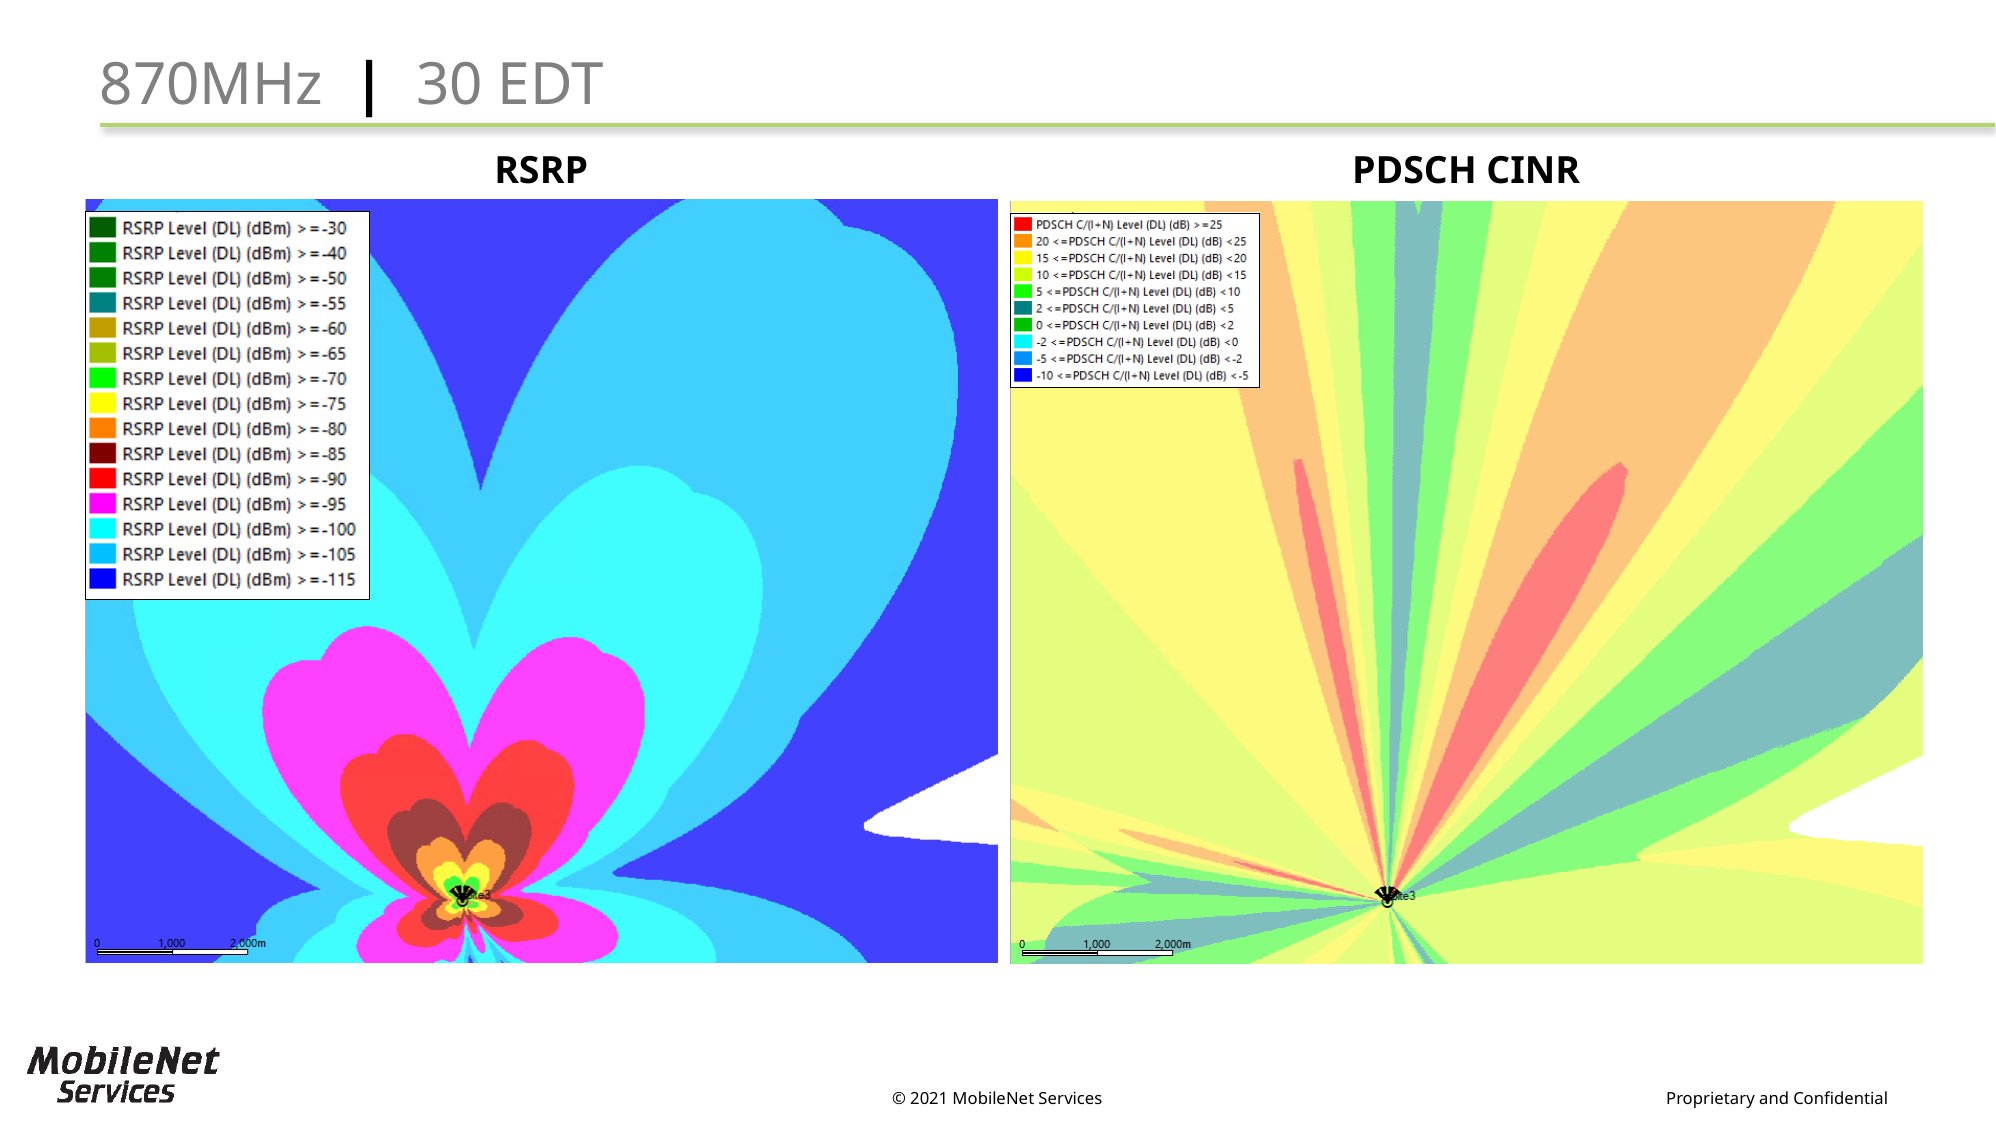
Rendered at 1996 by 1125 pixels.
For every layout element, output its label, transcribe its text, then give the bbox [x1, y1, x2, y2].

picture [1009, 212, 1260, 389]
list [84, 199, 998, 963]
picture [19, 1037, 226, 1113]
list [1009, 200, 1923, 964]
title 870MHz | 30 EDT [85, 0, 1881, 175]
picture [84, 211, 370, 600]
text_box RSRP [479, 138, 603, 198]
text_box PDSCH CINR [1337, 138, 1596, 199]
